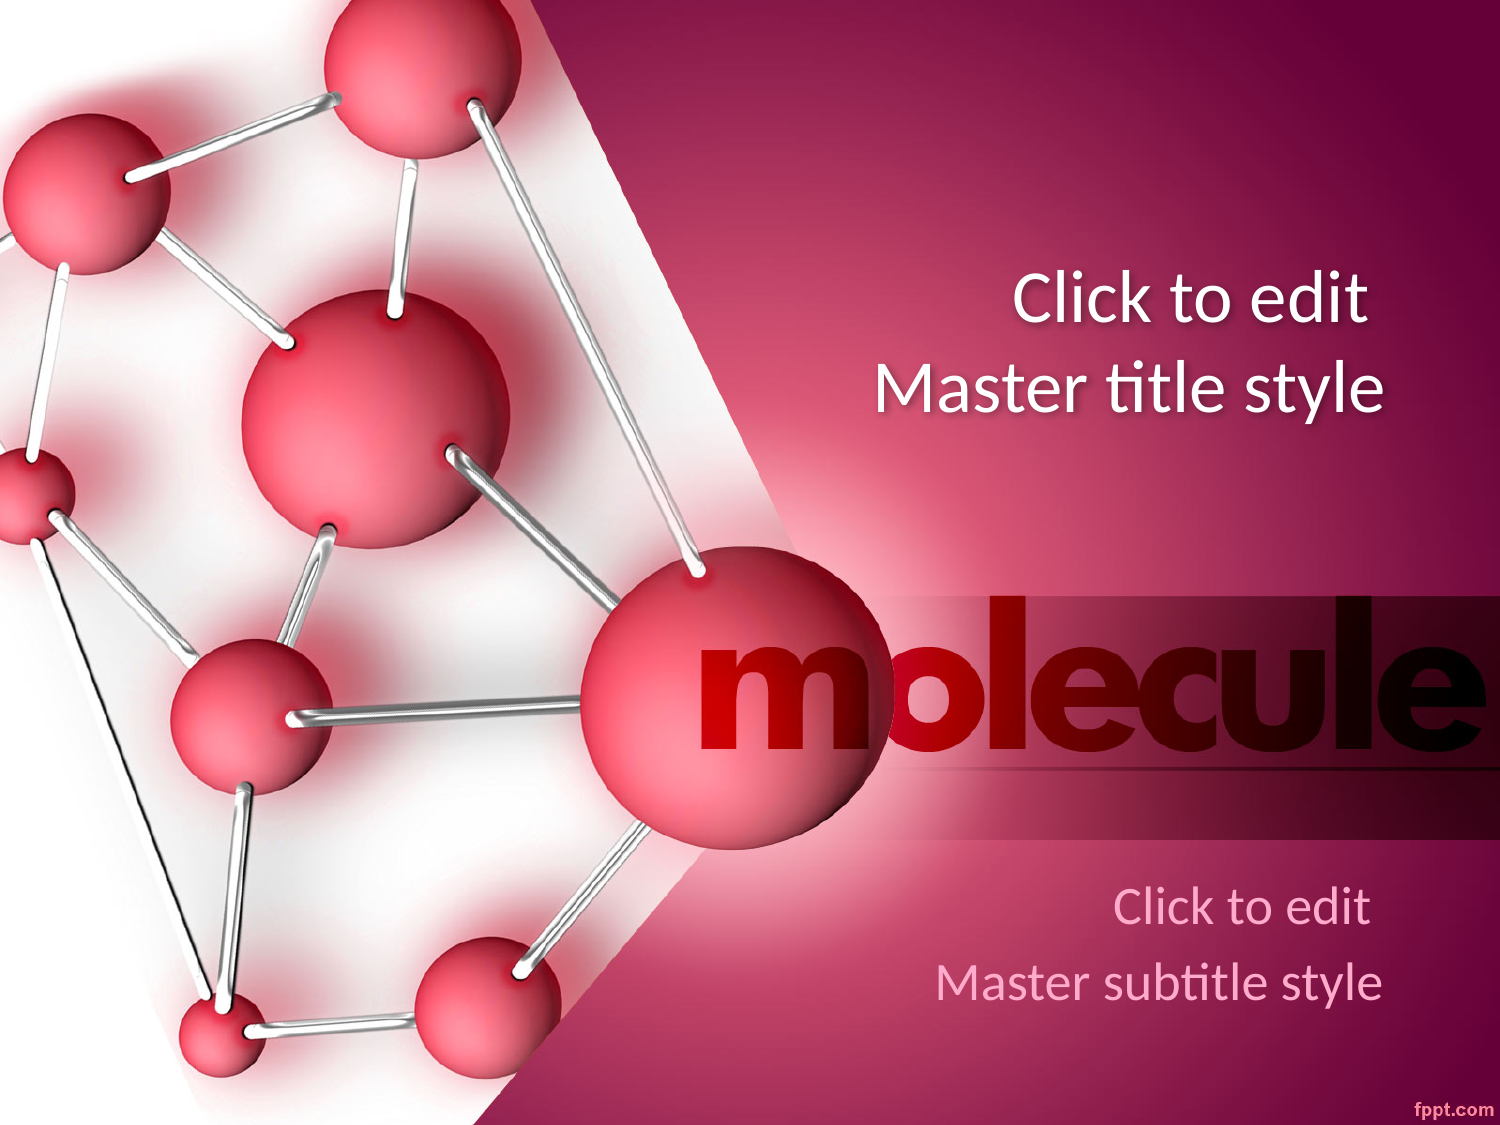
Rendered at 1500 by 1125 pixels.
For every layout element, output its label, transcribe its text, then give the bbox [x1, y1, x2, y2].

title Click to edit Master title style [399, 211, 1402, 463]
picture [0, 0, 1500, 1125]
subtitle Click to edit Master subtitle style [349, 863, 1400, 1039]
